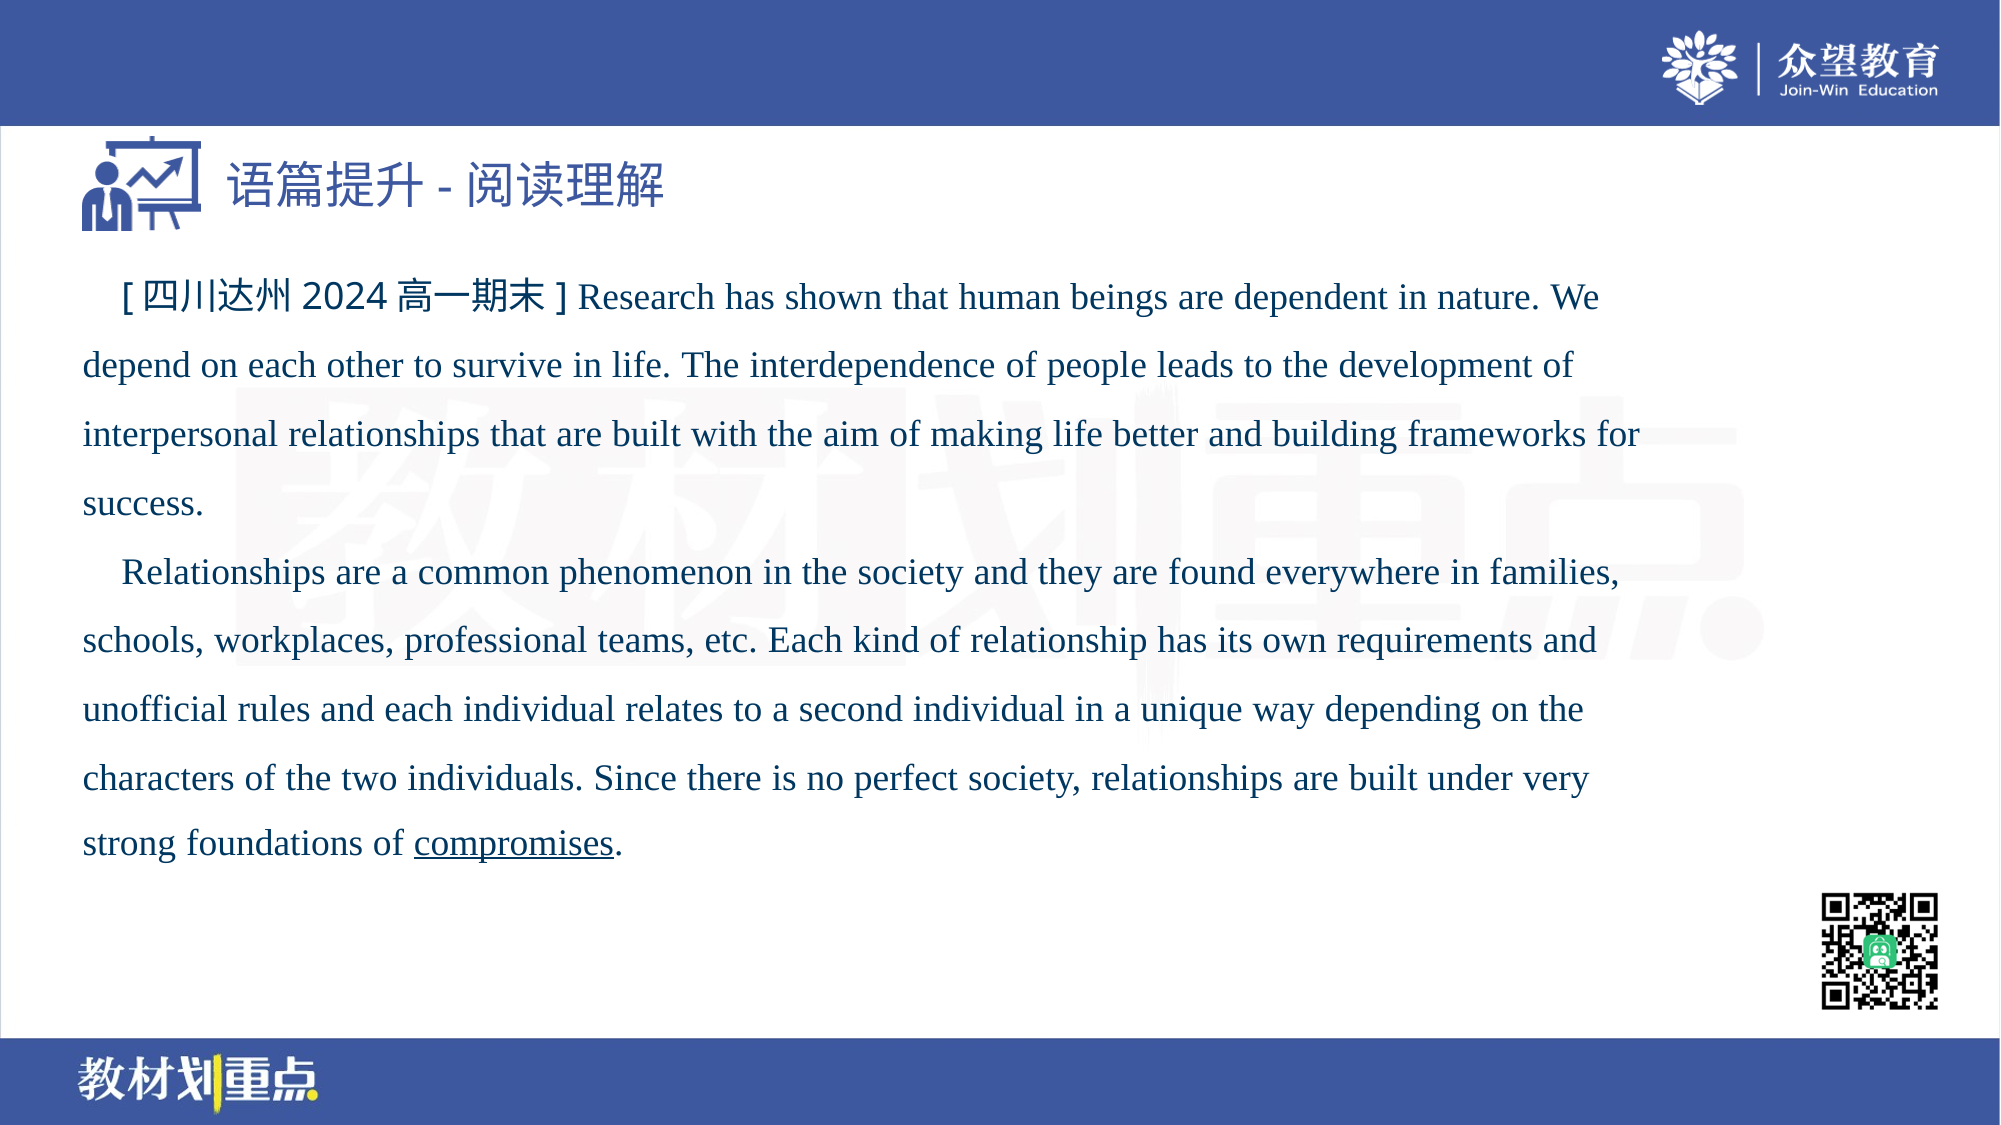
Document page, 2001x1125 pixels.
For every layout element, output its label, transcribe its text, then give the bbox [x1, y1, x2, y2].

text_box [四川达州2024高一期末] Research has shown that human beings are dependent in nature. We depend on each other to survive in life. The interdependence of people leads to the development of interpersonal relationships that are built with the aim of making life better and building frameworks for success. Relationships are a common phenomenon in the society and they are found everywhere in families, schools, workplaces, professional teams, etc. Each kind of relationship has its own requirements and unofficial rules and each individual relates to a second individual in a unique way depending on the characters of the two individuals. Since there is no perfect society, relationships are built under very strong foundations of compromises. [82, 248, 1817, 856]
picture [0, 0, 2000, 1125]
